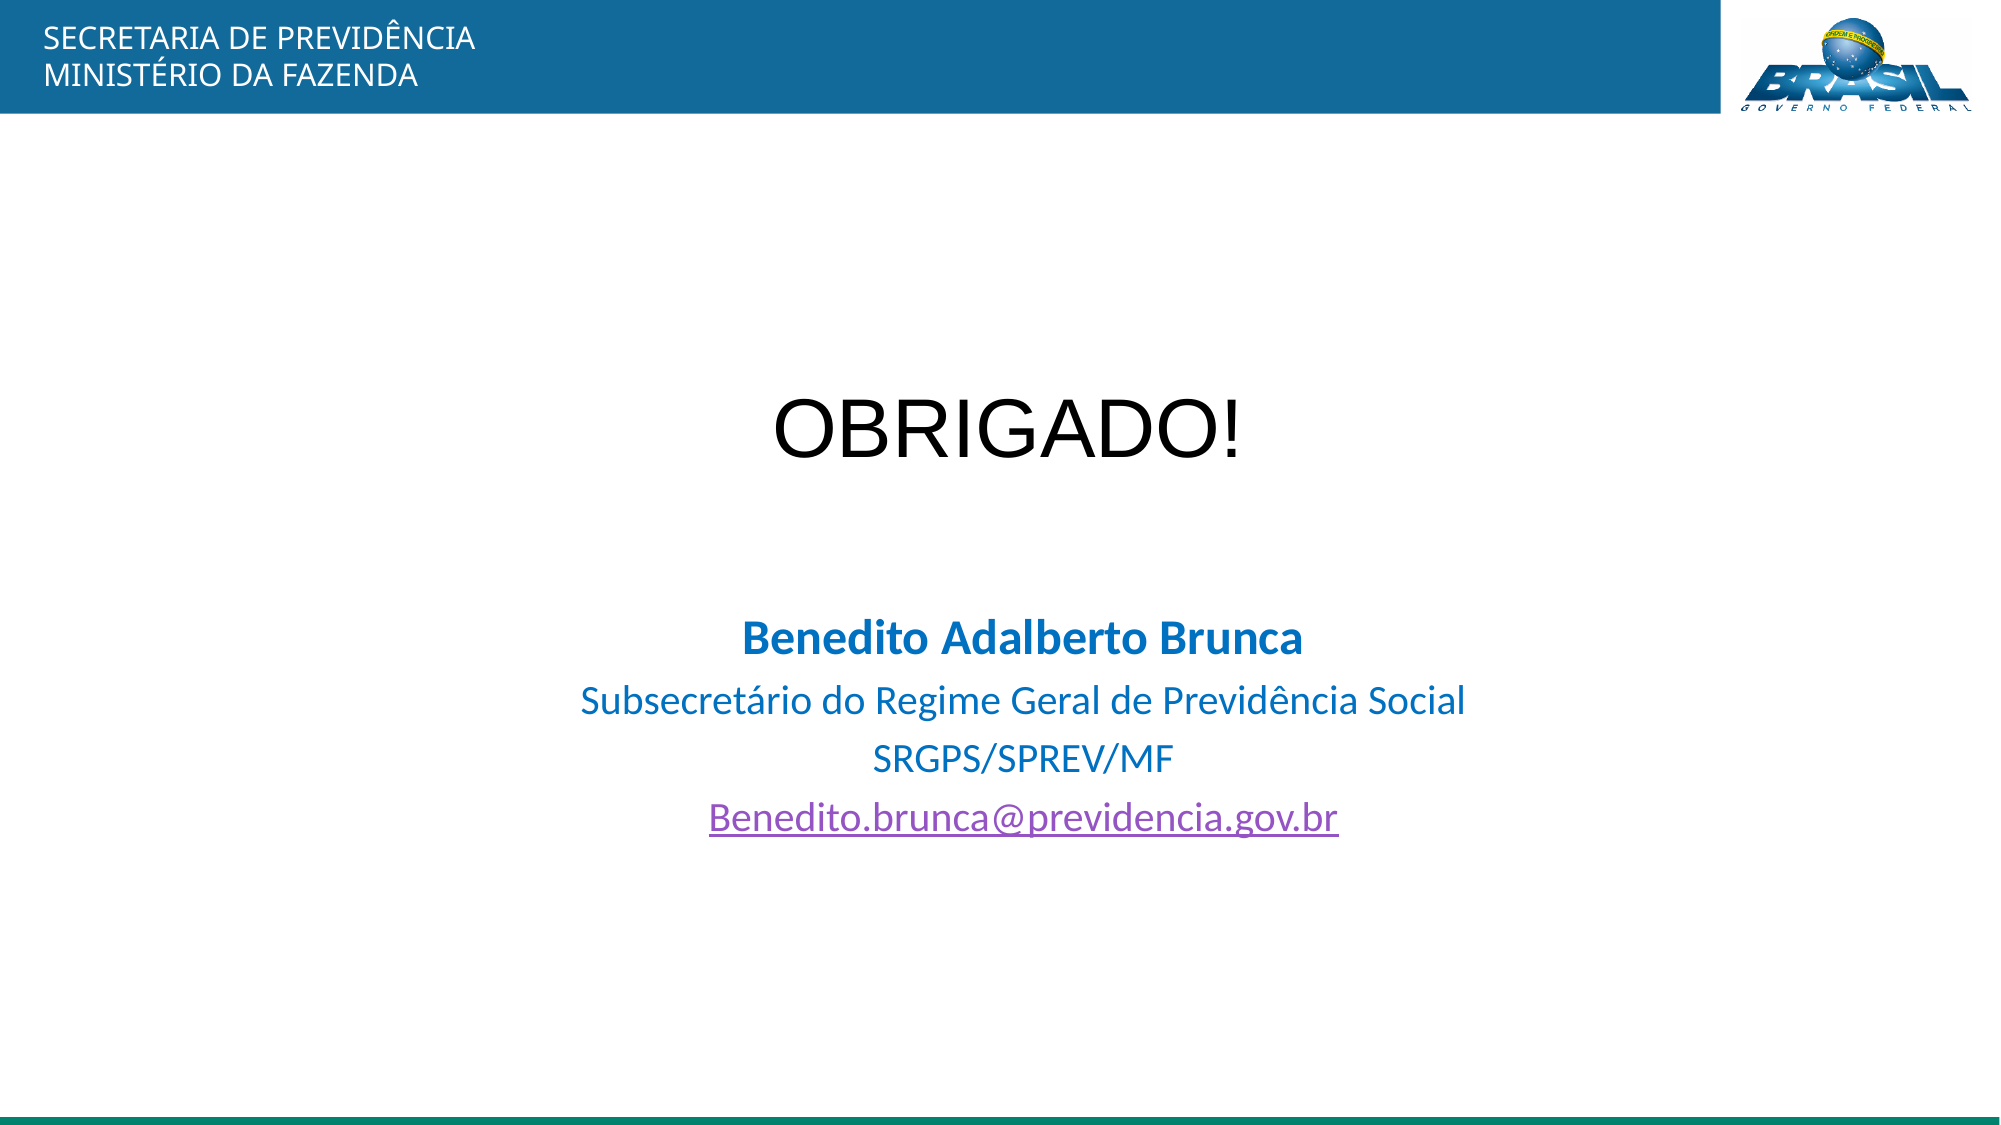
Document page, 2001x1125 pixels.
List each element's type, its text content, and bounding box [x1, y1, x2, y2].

text_box OBRIGADO! [133, 267, 1882, 782]
picture [1741, 18, 1972, 111]
text_box Benedito Adalberto Brunca Subsecretário do Regime Geral de Previdência Social SRGPS/SPREV/MF Benedito.brunca@previdencia.gov.br [212, 527, 1835, 976]
picture [0, 1117, 2000, 1125]
